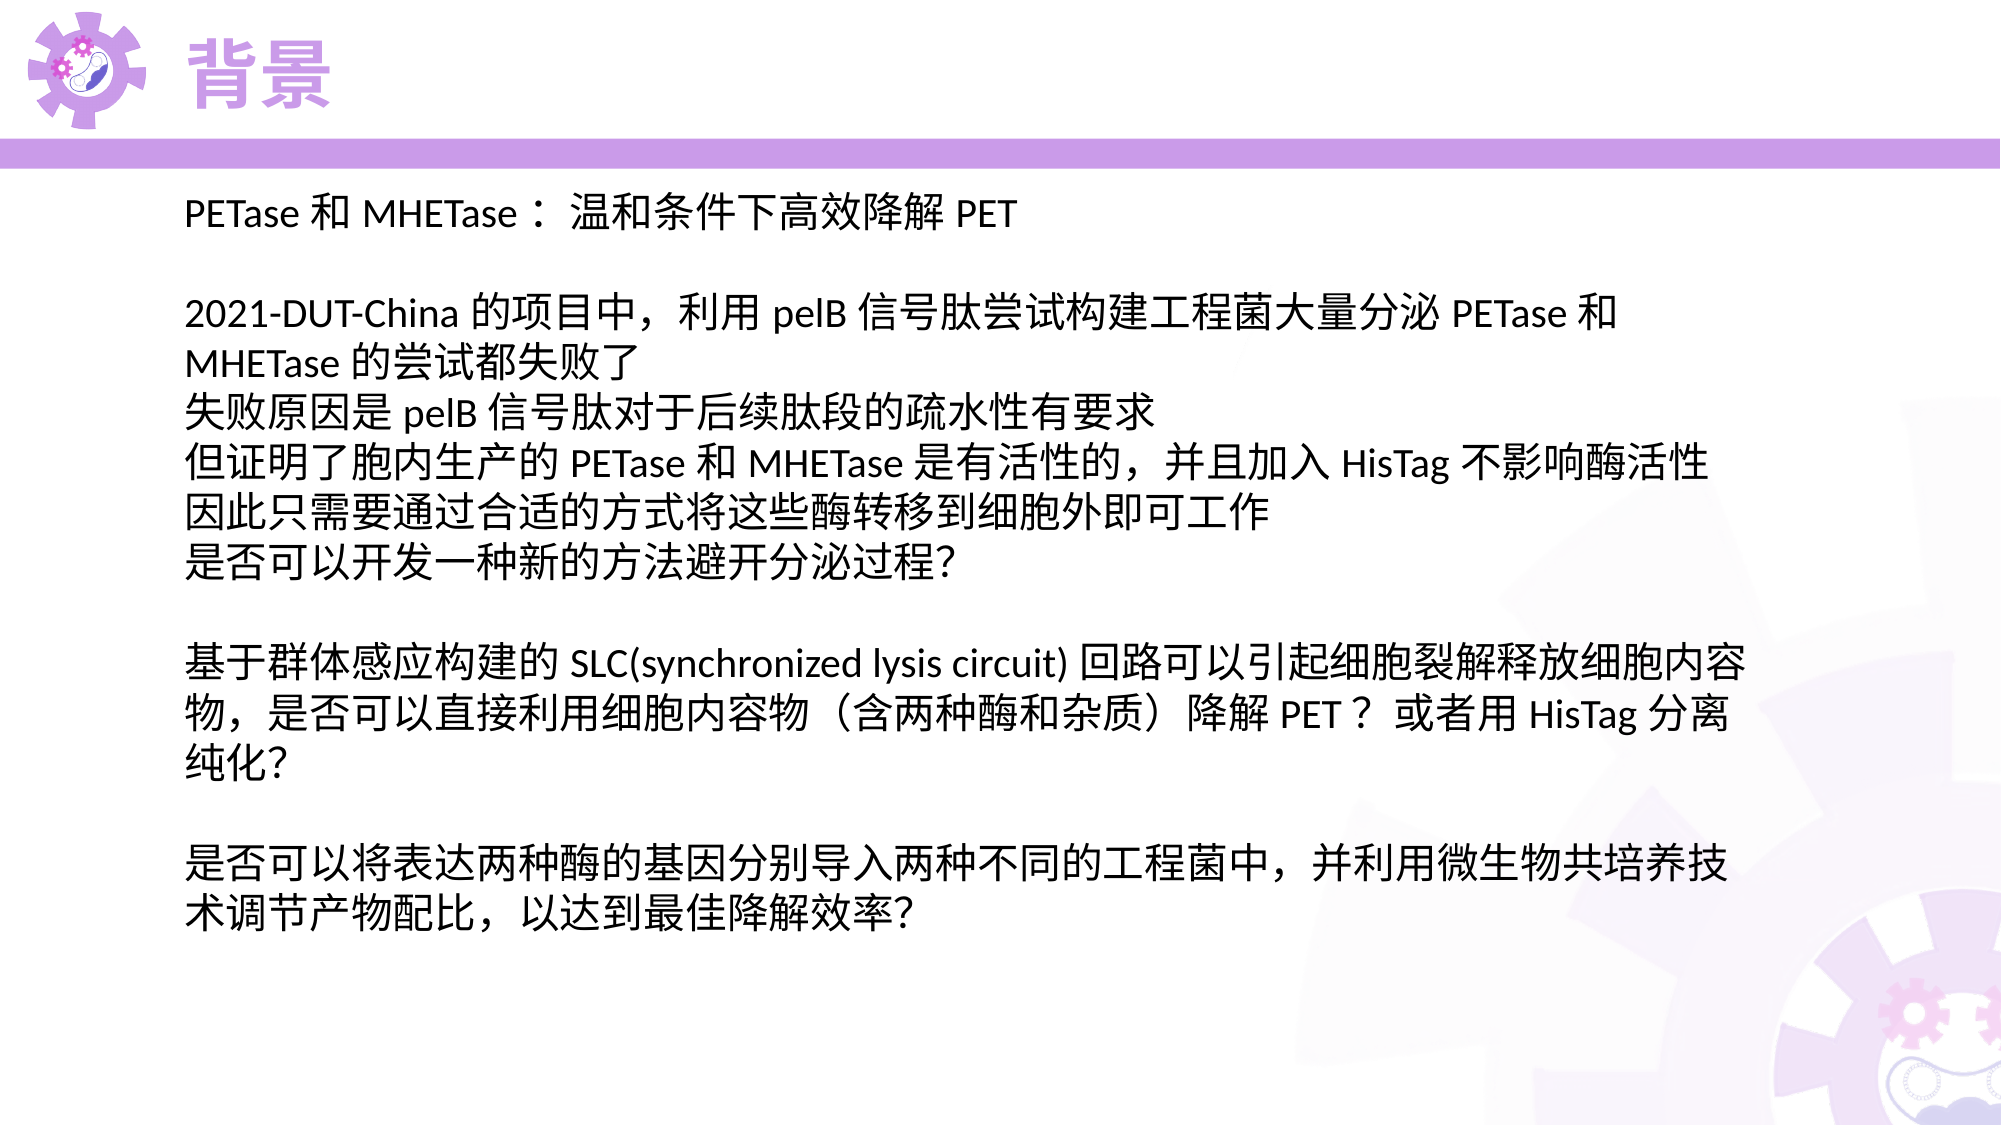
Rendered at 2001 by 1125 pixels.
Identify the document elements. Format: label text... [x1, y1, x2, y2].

text_box 背景 [169, 19, 913, 125]
text_box PETase和MHETase：温和条件下高效降解PET 2021-DUT-China的项目中，利用pelB信号肽尝试构建工程菌大量分泌PETase和MHETase的尝试都失败了 失败原因是pelB信号肽对于后续肽段的疏水性有要求 但证明了胞内生产的PETase和MHETase是有活性的，并且加入HisTag不影响酶活性 因此只需要通过合适的方式将这些酶转移到细胞外即可工作 是否可以开发一种新的方法避开分泌过程？ 基于群体感应构建的SLC(synchronized lysis circuit)回路可以引起细胞裂解释放细胞内容物，是否可以直接利用细胞内容物（含两种酶和杂质）降解PET？或者用HisTag分离纯化？ 是否可以将表达两种酶的基因分别导入两种不同的工程菌中，并利用微生物共培养技术调节产物配比，以达到最佳降解效率？ [169, 178, 1786, 944]
picture [1233, 285, 2000, 1125]
text_box [0, 138, 2000, 170]
picture [0, 0, 169, 138]
